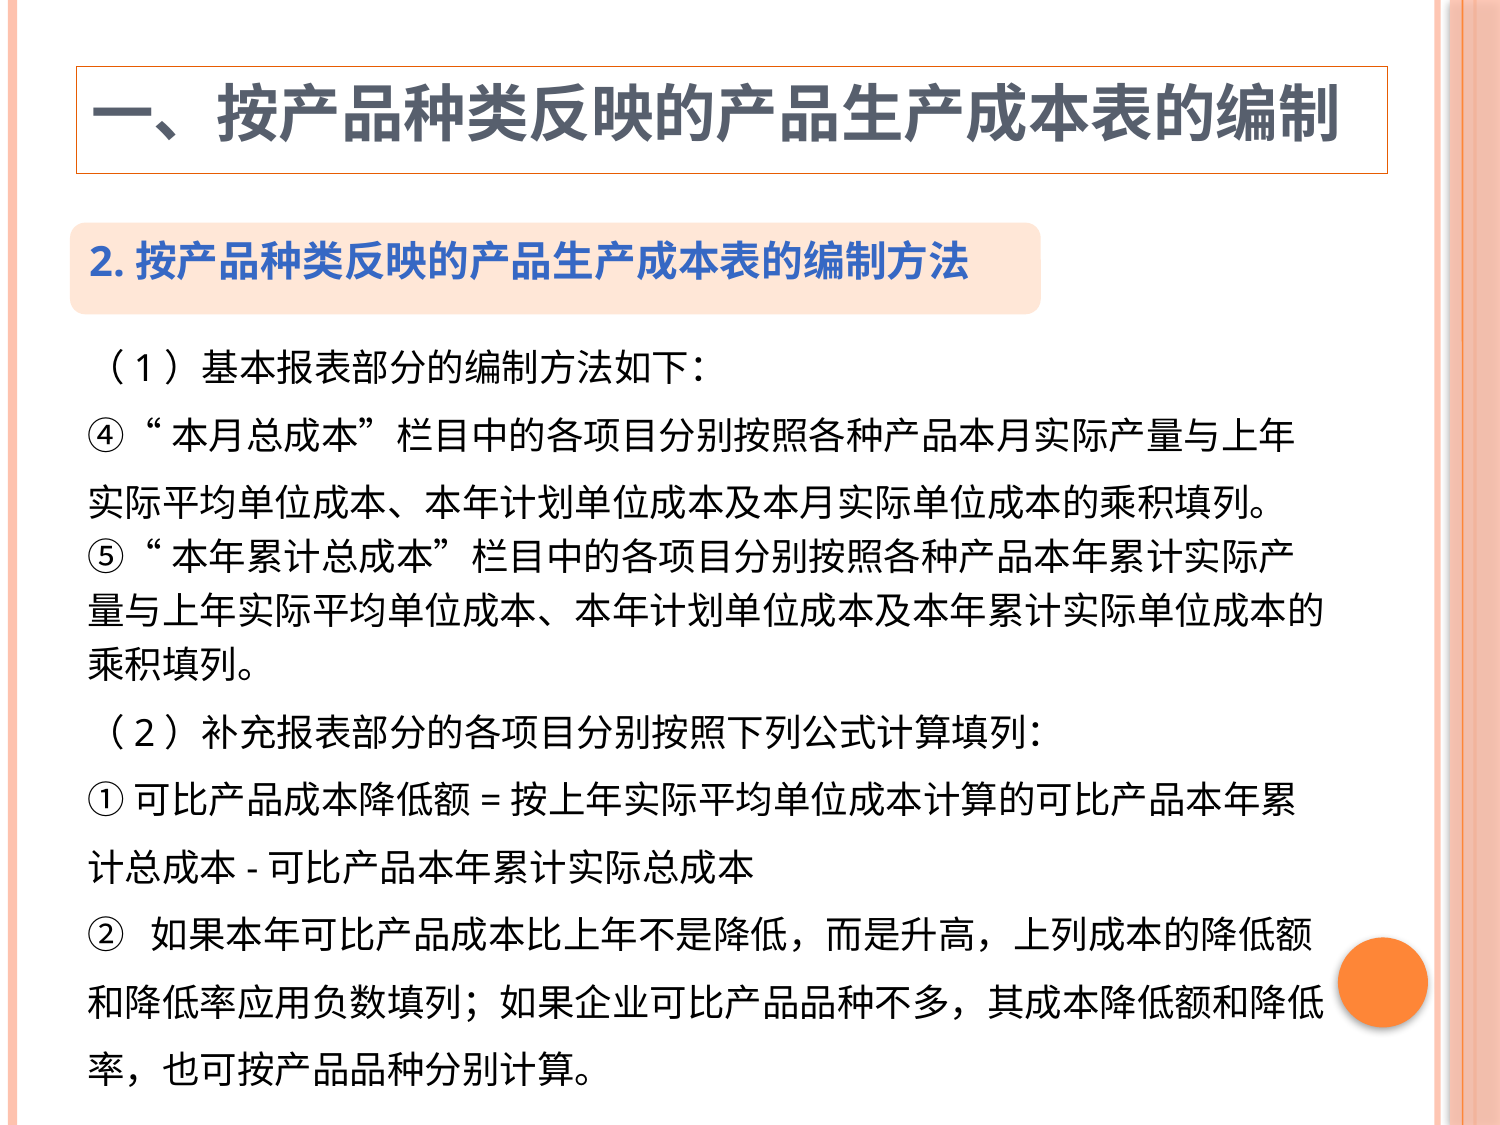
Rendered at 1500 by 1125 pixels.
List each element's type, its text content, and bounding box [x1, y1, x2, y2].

text_box 2.按产品种类反映的产品生产成本表的编制方法 [69, 222, 1041, 314]
text_box 一、按产品种类反映的产品生产成本表的编制 [76, 66, 1388, 174]
text_box （1）基本报表部分的编制方法如下： ④“本月总成本”栏目中的各项目分别按照各种产品本月实际产量与上年实际平均单位成本、本年计划单位成本及本月实际单位成本的乘积填列。 ⑤“本年累计总成本”栏目中的各项目分别按照各种产品本年累计实际产量与上年实际平均单位成本、本年计划单位成本及本年累计实际单位成本的乘积填列。 （2）补充报表部分的各项目分别按照下列公式计算填列： ①可比产品成本降低额=按上年实际平均单位成本计算的可比产品本年累计总成本-可比产品本年累计实际总成本 ② 如果本年可比产品成本比上年不是降低，而是升高，上列成本的降低额和降低率应用负数填列；如果企业可比产品品种不多，其成本降低额和降低率，也可按产品品种分别计算。 [72, 314, 1344, 1099]
